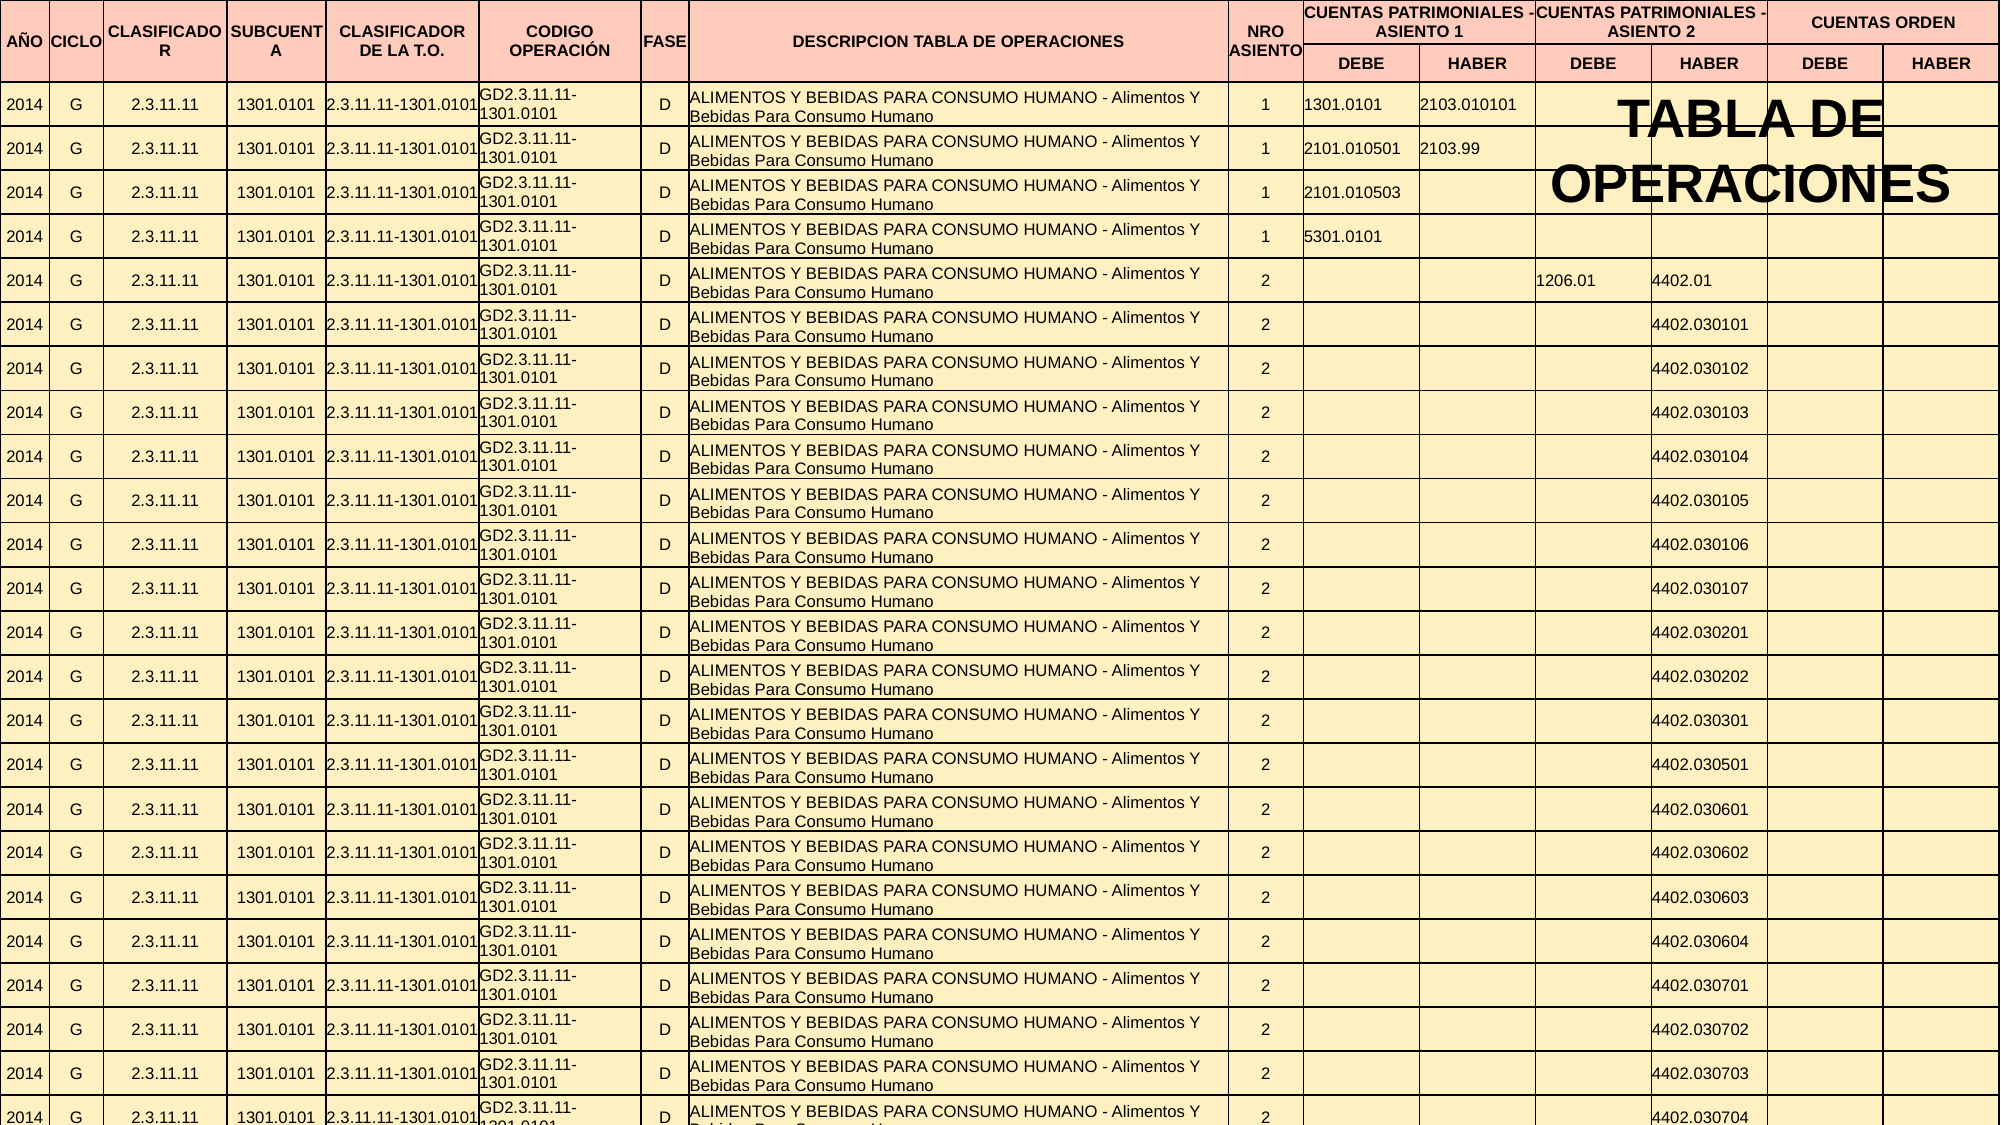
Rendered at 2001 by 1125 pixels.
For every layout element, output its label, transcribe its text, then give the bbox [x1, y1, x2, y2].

table_cell G [50, 127, 103, 169]
table_cell 4402.030702 [1652, 1008, 1767, 1050]
table_cell 1301.0101 [228, 215, 325, 257]
table_cell 4402.030101 [1652, 303, 1767, 345]
table_cell 2 [1229, 523, 1303, 566]
table_cell G [50, 303, 103, 345]
table_cell GD2.3.11.11-1301.0101 [480, 568, 640, 610]
table_cell ALIMENTOS Y BEBIDAS PARA CONSUMO HUMANO - Alimentos Y Bebidas Para Consumo Humano [690, 391, 1228, 434]
table_cell 4402.030106 [1652, 523, 1767, 566]
table_cell GD2.3.11.11-1301.0101 [480, 832, 640, 874]
table_cell [1536, 391, 1651, 434]
table_cell ALIMENTOS Y BEBIDAS PARA CONSUMO HUMANO - Alimentos Y Bebidas Para Consumo Humano [690, 1008, 1228, 1050]
table_cell [1420, 1052, 1535, 1094]
table_cell [1420, 656, 1535, 698]
table_cell [1768, 259, 1882, 301]
table_cell 4402.030703 [1652, 1052, 1767, 1094]
table_cell 2.3.11.11-1301.0101 [327, 1052, 478, 1094]
table_cell D [642, 1052, 688, 1094]
table_cell 1301.0101 [228, 303, 325, 345]
table_cell 2.3.11.11 [104, 479, 226, 522]
table_cell 2.3.11.11 [104, 744, 226, 786]
table_cell 2.3.11.11-1301.0101 [327, 127, 478, 169]
table_cell [1768, 568, 1882, 610]
table_cell 1301.0101 [228, 788, 325, 830]
table_cell 2.3.11.11-1301.0101 [327, 964, 478, 1006]
table_cell [1971, 83, 1998, 125]
table_cell 2101.010501 [1304, 127, 1419, 169]
table_cell [1536, 876, 1651, 918]
table_cell GD2.3.11.11-1301.0101 [480, 788, 640, 830]
table_cell [1420, 215, 1535, 257]
table_cell 2.3.11.11 [104, 1052, 226, 1094]
table_cell 2014 [1, 568, 49, 610]
table_cell 2014 [1, 523, 49, 566]
table_cell [1768, 435, 1882, 478]
table_cell 1301.0101 [228, 83, 325, 125]
table_cell [1536, 656, 1651, 698]
table_cell D [642, 744, 688, 786]
table_cell 2 [1229, 612, 1303, 654]
table_cell [1884, 744, 1998, 786]
table_cell HABER [1884, 45, 1998, 81]
table_cell 2 [1229, 568, 1303, 610]
table_cell [1884, 832, 1998, 874]
table_cell D [642, 568, 688, 610]
table_cell [1884, 656, 1998, 698]
table_cell 1301.0101 [228, 127, 325, 169]
table_cell 2.3.11.11-1301.0101 [327, 83, 478, 125]
table_cell [1304, 1052, 1419, 1094]
table_cell ALIMENTOS Y BEBIDAS PARA CONSUMO HUMANO - Alimentos Y Bebidas Para Consumo Humano [690, 1052, 1228, 1094]
table_cell 1301.0101 [228, 1052, 325, 1094]
table_cell 2.3.11.11 [104, 435, 226, 478]
table_cell [1536, 347, 1651, 390]
table_cell ALIMENTOS Y BEBIDAS PARA CONSUMO HUMANO - Alimentos Y Bebidas Para Consumo Humano [690, 303, 1228, 345]
table_cell GD2.3.11.11-1301.0101 [480, 83, 640, 125]
table_cell [1420, 832, 1535, 874]
table_cell D [642, 656, 688, 698]
table_cell 2.3.11.11-1301.0101 [327, 391, 478, 434]
table_cell ALIMENTOS Y BEBIDAS PARA CONSUMO HUMANO - Alimentos Y Bebidas Para Consumo Humano [690, 523, 1228, 566]
table_cell [1536, 1096, 1651, 1125]
table_header CICLO [50, 1, 103, 81]
table_cell [1768, 479, 1882, 522]
table_cell [1768, 347, 1882, 390]
table_cell [1536, 920, 1651, 962]
table_cell 2.3.11.11-1301.0101 [327, 568, 478, 610]
table_cell [1768, 303, 1882, 345]
table_cell 4402.030704 [1652, 1096, 1767, 1125]
table_cell 2.3.11.11 [104, 391, 226, 434]
table_cell [1768, 221, 1882, 257]
table_cell DEBE [1768, 45, 1882, 75]
table_cell [1768, 788, 1882, 830]
table_cell D [642, 259, 688, 301]
table_cell [1304, 479, 1419, 522]
table_cell [1536, 568, 1651, 610]
table_cell 4402.030107 [1652, 568, 1767, 610]
table_cell [1768, 832, 1882, 874]
table_cell D [642, 127, 688, 169]
table_cell G [50, 171, 103, 213]
table_cell 5301.0101 [1304, 215, 1419, 257]
table_cell 2.3.11.11-1301.0101 [327, 303, 478, 345]
table_cell 4402.030602 [1652, 832, 1767, 874]
table_cell 2 [1229, 303, 1303, 345]
table_cell ALIMENTOS Y BEBIDAS PARA CONSUMO HUMANO - Alimentos Y Bebidas Para Consumo Humano [690, 127, 1228, 169]
table_cell 2014 [1, 744, 49, 786]
table_cell 2014 [1, 347, 49, 390]
table_cell G [50, 1096, 103, 1125]
table_cell GD2.3.11.11-1301.0101 [480, 127, 640, 169]
table_cell [1420, 259, 1535, 301]
table_cell 1301.0101 [228, 259, 325, 301]
table_cell [1536, 612, 1651, 654]
table_cell D [642, 347, 688, 390]
table_cell ALIMENTOS Y BEBIDAS PARA CONSUMO HUMANO - Alimentos Y Bebidas Para Consumo Humano [690, 435, 1228, 478]
table_cell [1420, 964, 1535, 1006]
table_cell 2 [1229, 479, 1303, 522]
table_cell [1420, 171, 1532, 213]
table_cell [1884, 215, 1998, 257]
table_cell 4402.030104 [1652, 435, 1767, 478]
table_cell 2101.010503 [1304, 171, 1419, 213]
table_cell [1420, 1008, 1535, 1050]
table_cell 2.3.11.11-1301.0101 [327, 744, 478, 786]
table_cell [1420, 876, 1535, 918]
table_cell 1301.0101 [228, 435, 325, 478]
table_cell 2 [1229, 347, 1303, 390]
table_cell G [50, 568, 103, 610]
table_cell 2.3.11.11-1301.0101 [327, 832, 478, 874]
table_cell [1884, 303, 1998, 345]
table_cell [1884, 1096, 1998, 1125]
table_cell [1884, 347, 1998, 390]
table_cell [1884, 1052, 1998, 1094]
table_cell HABER [1420, 45, 1535, 81]
table_cell 2014 [1, 391, 49, 434]
table_cell G [50, 1008, 103, 1050]
table_cell D [642, 788, 688, 830]
table_cell [1884, 920, 1998, 962]
table_cell G [50, 435, 103, 478]
table_cell [1304, 964, 1419, 1006]
table_cell [1304, 391, 1419, 434]
table_cell [1884, 568, 1998, 610]
table_header SUBCUENTA [228, 1, 325, 81]
table_cell 2014 [1, 832, 49, 874]
table_header CUENTAS PATRIMONIALES - ASIENTO 2 [1536, 1, 1767, 43]
table_cell 2.3.11.11 [104, 656, 226, 698]
table_cell [1884, 259, 1998, 301]
table_cell [1304, 832, 1419, 874]
table_cell 2014 [1, 259, 49, 301]
table_cell 1 [1229, 83, 1303, 125]
table_cell 2.3.11.11-1301.0101 [327, 1008, 478, 1050]
table_cell [1768, 964, 1882, 1006]
table_cell [1536, 788, 1651, 830]
table_cell 2.3.11.11 [104, 347, 226, 390]
table_cell G [50, 964, 103, 1006]
table_cell D [642, 876, 688, 918]
table_cell ALIMENTOS Y BEBIDAS PARA CONSUMO HUMANO - Alimentos Y Bebidas Para Consumo Humano [690, 920, 1228, 962]
table_cell 2.3.11.11 [104, 832, 226, 874]
table_cell [1420, 347, 1535, 390]
table_cell D [642, 83, 688, 125]
table_cell GD2.3.11.11-1301.0101 [480, 523, 640, 566]
table_cell 2014 [1, 171, 49, 213]
table_cell 2014 [1, 83, 49, 125]
table_header CLASIFICADOR [104, 1, 226, 81]
table_cell GD2.3.11.11-1301.0101 [480, 479, 640, 522]
table_cell [1420, 479, 1535, 522]
table_cell [1420, 744, 1535, 786]
table_cell GD2.3.11.11-1301.0101 [480, 391, 640, 434]
table_cell G [50, 700, 103, 742]
table_cell 4402.030105 [1652, 479, 1767, 522]
table_cell DEBE [1304, 45, 1419, 81]
table_cell 2 [1229, 920, 1303, 962]
table_cell 2.3.11.11 [104, 127, 226, 169]
table_cell 2.3.11.11 [104, 876, 226, 918]
table_cell 2.3.11.11 [104, 920, 226, 962]
table_cell ALIMENTOS Y BEBIDAS PARA CONSUMO HUMANO - Alimentos Y Bebidas Para Consumo Humano [690, 788, 1228, 830]
table_cell 2 [1229, 1096, 1303, 1125]
table_cell 2014 [1, 876, 49, 918]
table_cell 2.3.11.11-1301.0101 [327, 215, 478, 257]
table_header CUENTAS PATRIMONIALES - ASIENTO 1 [1304, 1, 1535, 43]
table_cell 2014 [1, 479, 49, 522]
table_cell D [642, 479, 688, 522]
table_cell 2.3.11.11 [104, 964, 226, 1006]
table_cell ALIMENTOS Y BEBIDAS PARA CONSUMO HUMANO - Alimentos Y Bebidas Para Consumo Humano [690, 1096, 1228, 1125]
table_cell 2 [1229, 876, 1303, 918]
table_cell 1301.0101 [228, 347, 325, 390]
table_header CLASIFICADOR DE LA T.O. [327, 1, 478, 81]
table_cell ALIMENTOS Y BEBIDAS PARA CONSUMO HUMANO - Alimentos Y Bebidas Para Consumo Humano [690, 215, 1228, 257]
table_cell 2 [1229, 391, 1303, 434]
table_cell [1536, 523, 1651, 566]
table_cell [1304, 920, 1419, 962]
table_cell [1768, 523, 1882, 566]
table_cell 2 [1229, 1052, 1303, 1094]
table_cell D [642, 964, 688, 1006]
table_cell [1884, 788, 1998, 830]
table_cell G [50, 523, 103, 566]
table_cell [1768, 920, 1882, 962]
table_cell 4402.030301 [1652, 700, 1767, 742]
table_cell 2 [1229, 700, 1303, 742]
table_cell G [50, 744, 103, 786]
table_cell [1884, 700, 1998, 742]
table_cell GD2.3.11.11-1301.0101 [480, 259, 640, 301]
table_cell 2.3.11.11-1301.0101 [327, 788, 478, 830]
table_cell G [50, 920, 103, 962]
table_cell [1884, 1008, 1998, 1050]
table_cell GD2.3.11.11-1301.0101 [480, 656, 640, 698]
table_cell G [50, 479, 103, 522]
table_cell [1536, 303, 1651, 345]
table_cell GD2.3.11.11-1301.0101 [480, 700, 640, 742]
table_cell 2014 [1, 1052, 49, 1094]
table_cell [1304, 347, 1419, 390]
table_cell 2014 [1, 788, 49, 830]
table_header CODIGO OPERACIÓN [480, 1, 640, 81]
table_cell [1420, 391, 1535, 434]
table_cell 1301.0101 [228, 391, 325, 434]
table_cell 2.3.11.11-1301.0101 [327, 920, 478, 962]
table_cell 2 [1229, 435, 1303, 478]
table_cell 4402.030201 [1652, 612, 1767, 654]
table_cell [1768, 744, 1882, 786]
table_cell [1304, 876, 1419, 918]
table_cell 2014 [1, 303, 49, 345]
table_header NRO ASIENTO [1229, 1, 1303, 81]
table_cell 1301.0101 [228, 1096, 325, 1125]
table_cell 1301.0101 [228, 568, 325, 610]
table_cell 2 [1229, 259, 1303, 301]
table_cell 4402.030603 [1652, 876, 1767, 918]
table_cell ALIMENTOS Y BEBIDAS PARA CONSUMO HUMANO - Alimentos Y Bebidas Para Consumo Humano [690, 171, 1228, 213]
table_cell 1301.0101 [1304, 83, 1419, 125]
table_cell 2.3.11.11-1301.0101 [327, 435, 478, 478]
table_cell 2014 [1, 1008, 49, 1050]
table_cell 2.3.11.11-1301.0101 [327, 259, 478, 301]
table_cell [1884, 435, 1998, 478]
table_cell GD2.3.11.11-1301.0101 [480, 171, 640, 213]
table_cell G [50, 788, 103, 830]
table_cell ALIMENTOS Y BEBIDAS PARA CONSUMO HUMANO - Alimentos Y Bebidas Para Consumo Humano [690, 83, 1228, 125]
table_cell D [642, 215, 688, 257]
table_cell ALIMENTOS Y BEBIDAS PARA CONSUMO HUMANO - Alimentos Y Bebidas Para Consumo Humano [690, 656, 1228, 698]
table_cell 2.3.11.11 [104, 700, 226, 742]
table_cell [1304, 568, 1419, 610]
table_cell 2.3.11.11 [104, 171, 226, 213]
table_cell GD2.3.11.11-1301.0101 [480, 1096, 640, 1125]
table_cell [1884, 523, 1998, 566]
table_cell 1301.0101 [228, 876, 325, 918]
table_cell D [642, 1008, 688, 1050]
table_cell 2014 [1, 435, 49, 478]
table_cell 2.3.11.11 [104, 303, 226, 345]
table_cell [1304, 744, 1419, 786]
table_cell [1420, 435, 1535, 478]
table_cell [1768, 391, 1882, 434]
table_cell 2.3.11.11-1301.0101 [327, 347, 478, 390]
table_cell [1768, 1052, 1882, 1094]
table_cell [1536, 221, 1651, 257]
table_cell [1420, 303, 1535, 345]
table_header DESCRIPCION TABLA DE OPERACIONES [690, 1, 1228, 81]
table_cell 4402.030701 [1652, 964, 1767, 1006]
table_cell 4402.030601 [1652, 788, 1767, 830]
table_cell [1536, 1052, 1651, 1094]
table_cell [1884, 876, 1998, 918]
table_cell GD2.3.11.11-1301.0101 [480, 347, 640, 390]
table_cell ALIMENTOS Y BEBIDAS PARA CONSUMO HUMANO - Alimentos Y Bebidas Para Consumo Humano [690, 347, 1228, 390]
table_cell 1206.01 [1536, 259, 1651, 301]
table_cell 4402.030604 [1652, 920, 1767, 962]
table_cell [1536, 1008, 1651, 1050]
table_cell [1652, 221, 1767, 257]
table_cell D [642, 391, 688, 434]
table_cell 1301.0101 [228, 700, 325, 742]
table_cell 2.3.11.11-1301.0101 [327, 656, 478, 698]
table_cell [1536, 832, 1651, 874]
table_cell GD2.3.11.11-1301.0101 [480, 215, 640, 257]
table_cell [1884, 391, 1998, 434]
table_cell G [50, 391, 103, 434]
table_cell 4402.030102 [1652, 347, 1767, 390]
table_cell 1 [1229, 127, 1303, 169]
table_cell 2 [1229, 964, 1303, 1006]
table_cell G [50, 876, 103, 918]
table_cell [1884, 964, 1998, 1006]
table_cell 2.3.11.11 [104, 788, 226, 830]
table_cell 2103.010101 [1420, 83, 1532, 125]
table_cell [1768, 612, 1882, 654]
table_cell [1536, 700, 1651, 742]
table_cell [1420, 612, 1535, 654]
table_cell [1768, 1096, 1882, 1125]
table_cell [1304, 1096, 1419, 1125]
table_cell [1971, 127, 1998, 169]
table_cell 2014 [1, 700, 49, 742]
table_cell 2.3.11.11 [104, 612, 226, 654]
table_cell [1304, 656, 1419, 698]
table_cell 1301.0101 [228, 744, 325, 786]
table_cell [1420, 568, 1535, 610]
table_cell [1884, 479, 1998, 522]
table_cell 4402.030202 [1652, 656, 1767, 698]
table_cell 2.3.11.11-1301.0101 [327, 523, 478, 566]
table_cell ALIMENTOS Y BEBIDAS PARA CONSUMO HUMANO - Alimentos Y Bebidas Para Consumo Humano [690, 259, 1228, 301]
table_cell 2014 [1, 920, 49, 962]
table_cell 1301.0101 [228, 920, 325, 962]
table_cell ALIMENTOS Y BEBIDAS PARA CONSUMO HUMANO - Alimentos Y Bebidas Para Consumo Humano [690, 568, 1228, 610]
table_cell 1 [1229, 215, 1303, 257]
table_header FASE [642, 1, 688, 81]
table_cell 2.3.11.11 [104, 215, 226, 257]
table_cell 2 [1229, 832, 1303, 874]
text_box TABLA DE OPERACIONES [1532, 75, 1971, 221]
table_cell D [642, 700, 688, 742]
table_cell 2.3.11.11-1301.0101 [327, 612, 478, 654]
table_cell [1420, 1096, 1535, 1125]
table_cell 2.3.11.11 [104, 83, 226, 125]
table_cell D [642, 523, 688, 566]
table_cell 2.3.11.11 [104, 568, 226, 610]
table_cell GD2.3.11.11-1301.0101 [480, 435, 640, 478]
table_cell ALIMENTOS Y BEBIDAS PARA CONSUMO HUMANO - Alimentos Y Bebidas Para Consumo Humano [690, 832, 1228, 874]
table_cell [1420, 920, 1535, 962]
table_cell 1 [1229, 171, 1303, 213]
table_cell D [642, 832, 688, 874]
table_cell 2.3.11.11-1301.0101 [327, 700, 478, 742]
table_cell D [642, 920, 688, 962]
table_cell D [642, 612, 688, 654]
table_cell [1304, 612, 1419, 654]
table_cell 1301.0101 [228, 1008, 325, 1050]
table_cell [1304, 788, 1419, 830]
table_cell 2 [1229, 1008, 1303, 1050]
table_cell GD2.3.11.11-1301.0101 [480, 1008, 640, 1050]
table_cell GD2.3.11.11-1301.0101 [480, 964, 640, 1006]
table_cell G [50, 656, 103, 698]
table_cell G [50, 612, 103, 654]
table_cell ALIMENTOS Y BEBIDAS PARA CONSUMO HUMANO - Alimentos Y Bebidas Para Consumo Humano [690, 612, 1228, 654]
table_cell 2.3.11.11 [104, 259, 226, 301]
table_cell G [50, 1052, 103, 1094]
table_header AÑO [1, 1, 49, 81]
table_cell 4402.01 [1652, 259, 1767, 301]
table_cell D [642, 303, 688, 345]
table_cell 1301.0101 [228, 832, 325, 874]
table_cell 1301.0101 [228, 523, 325, 566]
table_cell 2.3.11.11-1301.0101 [327, 171, 478, 213]
table_cell HABER [1652, 45, 1767, 75]
table_cell 2014 [1, 1096, 49, 1125]
table_cell GD2.3.11.11-1301.0101 [480, 876, 640, 918]
table_cell 2.3.11.11 [104, 1008, 226, 1050]
table_cell 2014 [1, 215, 49, 257]
table_cell [1304, 303, 1419, 345]
table_cell [1768, 656, 1882, 698]
table_cell ALIMENTOS Y BEBIDAS PARA CONSUMO HUMANO - Alimentos Y Bebidas Para Consumo Humano [690, 479, 1228, 522]
table_cell G [50, 259, 103, 301]
table_cell D [642, 435, 688, 478]
table_cell D [642, 171, 688, 213]
table_cell GD2.3.11.11-1301.0101 [480, 612, 640, 654]
table_cell [1536, 479, 1651, 522]
table_cell [1768, 876, 1882, 918]
table_cell [1304, 523, 1419, 566]
table_cell G [50, 347, 103, 390]
table_cell [1536, 964, 1651, 1006]
table_cell 2014 [1, 964, 49, 1006]
table_cell [1884, 612, 1998, 654]
table_cell G [50, 83, 103, 125]
table_cell 1301.0101 [228, 964, 325, 1006]
table_cell GD2.3.11.11-1301.0101 [480, 303, 640, 345]
table_cell ALIMENTOS Y BEBIDAS PARA CONSUMO HUMANO - Alimentos Y Bebidas Para Consumo Humano [690, 876, 1228, 918]
table_cell D [642, 1096, 688, 1125]
table_cell 2.3.11.11 [104, 523, 226, 566]
table_cell [1304, 259, 1419, 301]
table_cell GD2.3.11.11-1301.0101 [480, 1052, 640, 1094]
table_cell [1536, 744, 1651, 786]
table_cell [1304, 1008, 1419, 1050]
table_cell 4402.030501 [1652, 744, 1767, 786]
table_cell 2014 [1, 656, 49, 698]
table_cell 2.3.11.11-1301.0101 [327, 1096, 478, 1125]
table_cell [1971, 171, 1998, 213]
table_cell 2 [1229, 788, 1303, 830]
table_cell GD2.3.11.11-1301.0101 [480, 920, 640, 962]
table_cell [1420, 700, 1535, 742]
table_cell 1301.0101 [228, 479, 325, 522]
table_cell [1536, 435, 1651, 478]
table_cell G [50, 832, 103, 874]
table_cell 1301.0101 [228, 612, 325, 654]
table_cell 2014 [1, 612, 49, 654]
table_cell [1304, 435, 1419, 478]
table_cell G [50, 215, 103, 257]
table_cell 2.3.11.11-1301.0101 [327, 479, 478, 522]
table_cell 2014 [1, 127, 49, 169]
table_cell GD2.3.11.11-1301.0101 [480, 744, 640, 786]
table_cell 2103.99 [1420, 127, 1532, 169]
table_cell [1420, 523, 1535, 566]
table_cell 2 [1229, 656, 1303, 698]
table_cell 1301.0101 [228, 656, 325, 698]
table_cell 1301.0101 [228, 171, 325, 213]
table_cell [1768, 700, 1882, 742]
table_cell 2.3.11.11-1301.0101 [327, 876, 478, 918]
table_cell ALIMENTOS Y BEBIDAS PARA CONSUMO HUMANO - Alimentos Y Bebidas Para Consumo Humano [690, 744, 1228, 786]
table_cell 4402.030103 [1652, 391, 1767, 434]
table_cell ALIMENTOS Y BEBIDAS PARA CONSUMO HUMANO - Alimentos Y Bebidas Para Consumo Humano [690, 964, 1228, 1006]
table_cell 2.3.11.11 [104, 1096, 226, 1125]
table_cell ALIMENTOS Y BEBIDAS PARA CONSUMO HUMANO - Alimentos Y Bebidas Para Consumo Humano [690, 700, 1228, 742]
table_cell 2 [1229, 744, 1303, 786]
table_cell [1304, 700, 1419, 742]
table_cell [1768, 1008, 1882, 1050]
table_cell DEBE [1536, 45, 1651, 75]
table_header CUENTAS ORDEN [1768, 1, 1998, 43]
table_cell [1420, 788, 1535, 830]
